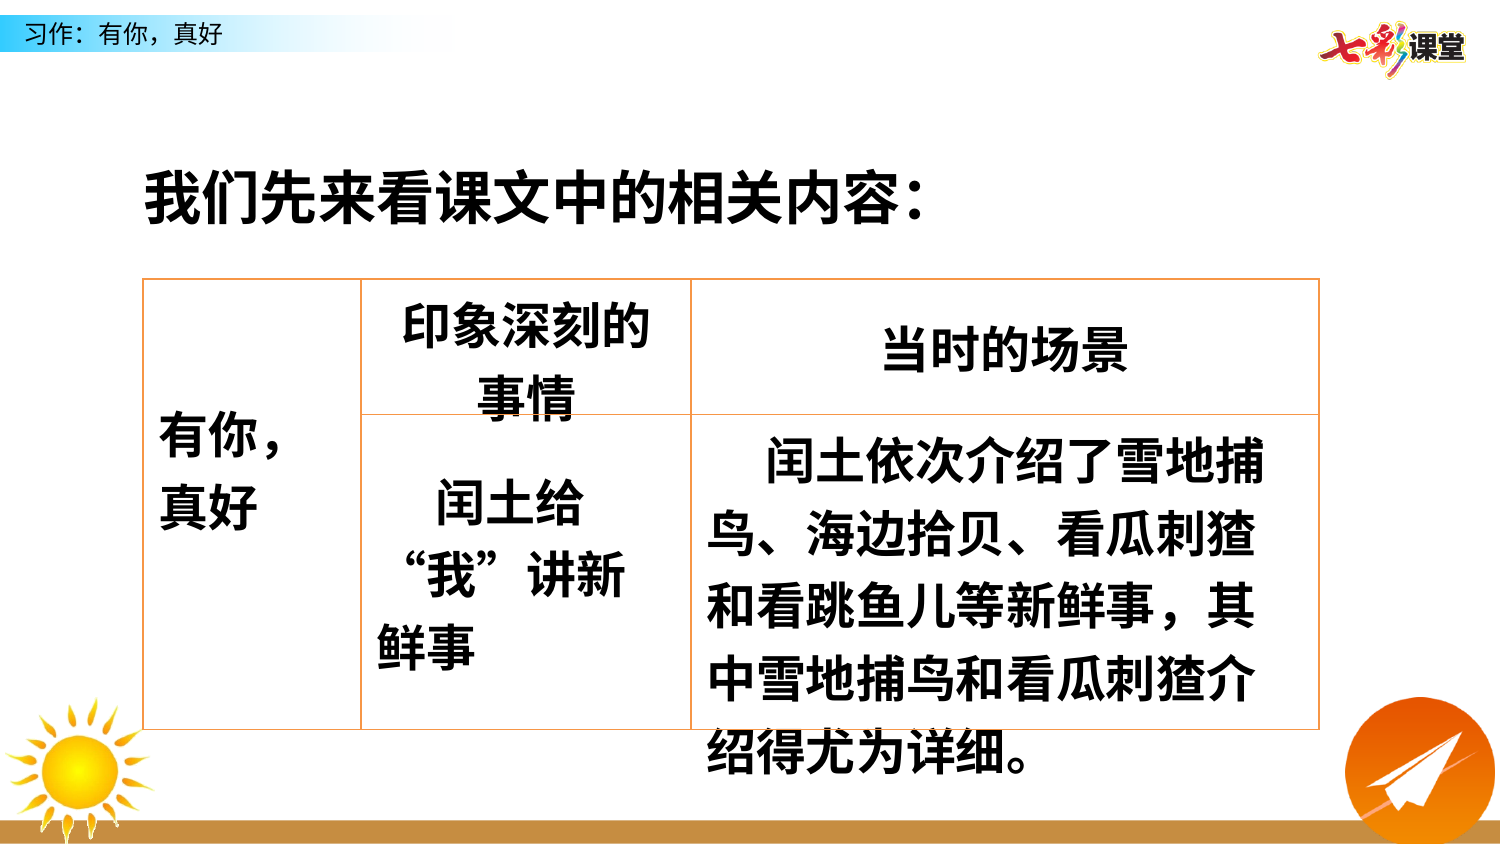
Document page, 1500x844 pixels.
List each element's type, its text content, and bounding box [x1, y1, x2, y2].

picture [5, 697, 155, 844]
picture [1316, 20, 1468, 80]
table_cell 闰土依次介绍了雪地捕鸟、海边拾贝、看瓜刺猹和看跳鱼儿等新鲜事，其中雪地捕鸟和看瓜刺猹介绍得尤为详细。 [692, 415, 1318, 729]
text_box 我们先来看课文中的相关内容： [128, 153, 970, 239]
table_header 印象深刻的事情 [362, 280, 690, 414]
table_header 当时的场景 [692, 280, 1318, 414]
table_header 有你，真好 [144, 280, 360, 729]
table_cell 闰土给“我”讲新鲜事 [362, 415, 690, 729]
picture [1345, 697, 1495, 844]
